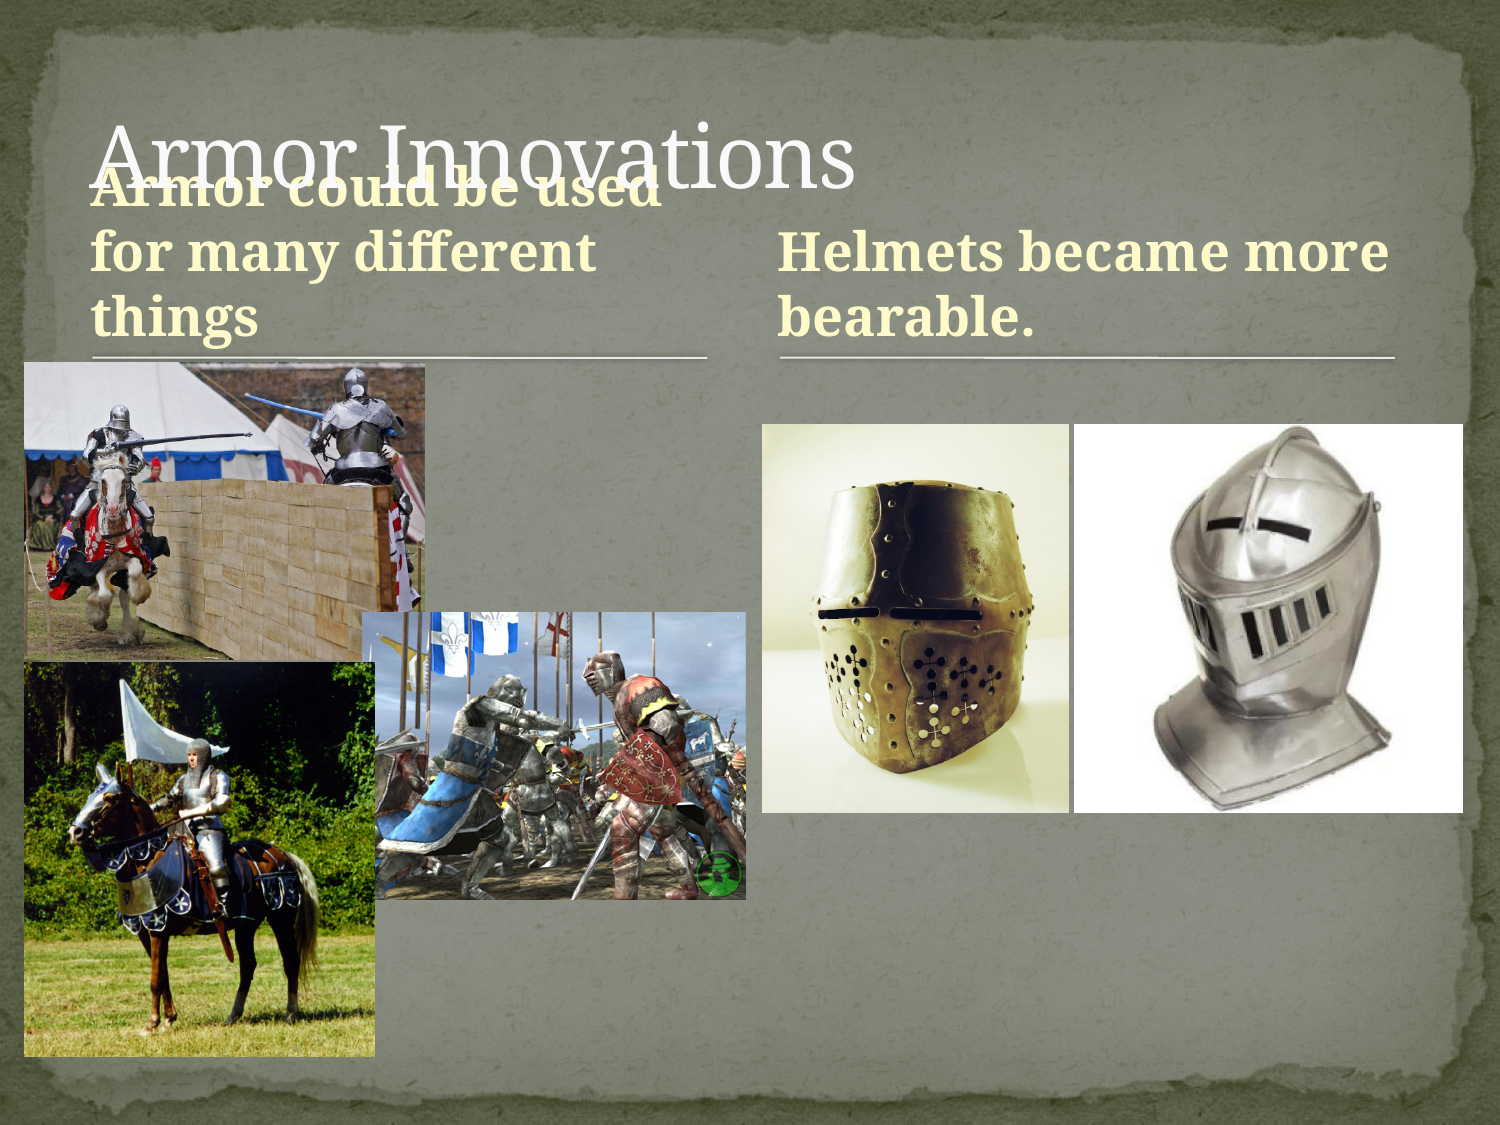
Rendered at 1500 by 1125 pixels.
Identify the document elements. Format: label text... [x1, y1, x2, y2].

list Helmets became more bearable. [760, 228, 1427, 357]
picture [24, 362, 746, 1057]
picture [1074, 424, 1463, 813]
title Armor Innovations [74, 25, 1425, 213]
list Armor could be used for many different things [73, 228, 740, 357]
picture [762, 424, 1069, 813]
